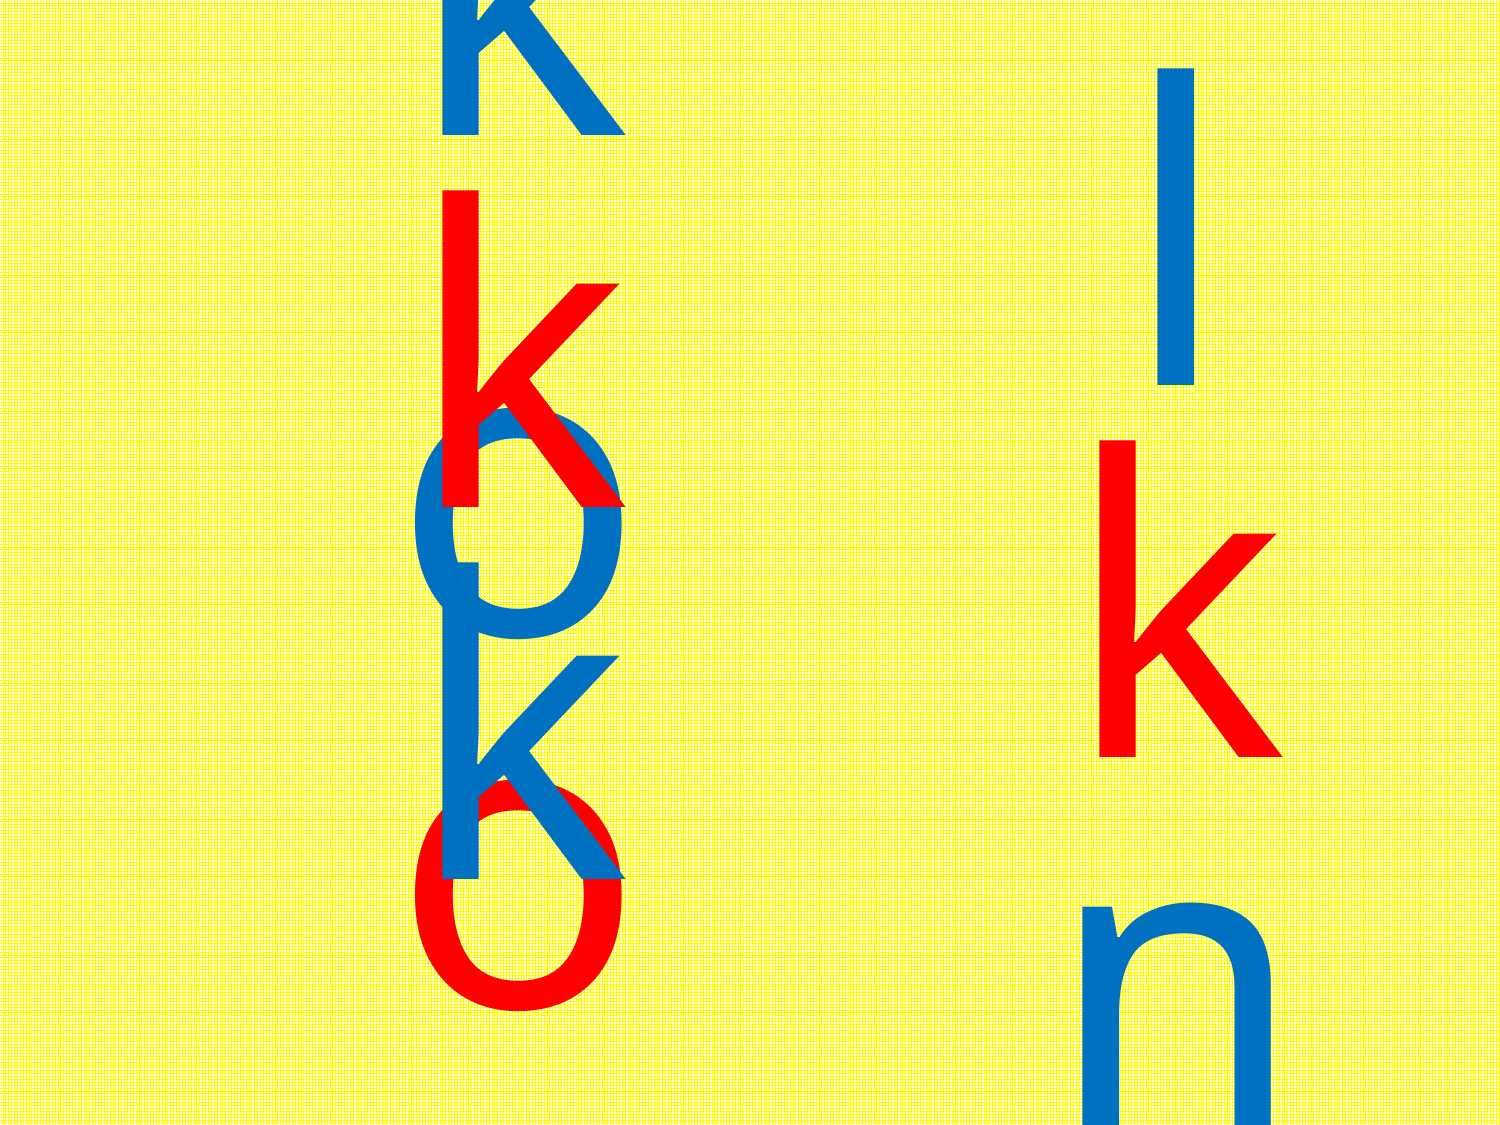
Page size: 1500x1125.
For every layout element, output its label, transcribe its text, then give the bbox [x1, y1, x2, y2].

text_box ko [294, 869, 744, 1058]
text_box l [961, 125, 1391, 313]
text_box k [961, 497, 1391, 685]
title ko [294, 125, 744, 313]
text_box n [961, 869, 1391, 1058]
text_box ko [294, 497, 744, 685]
